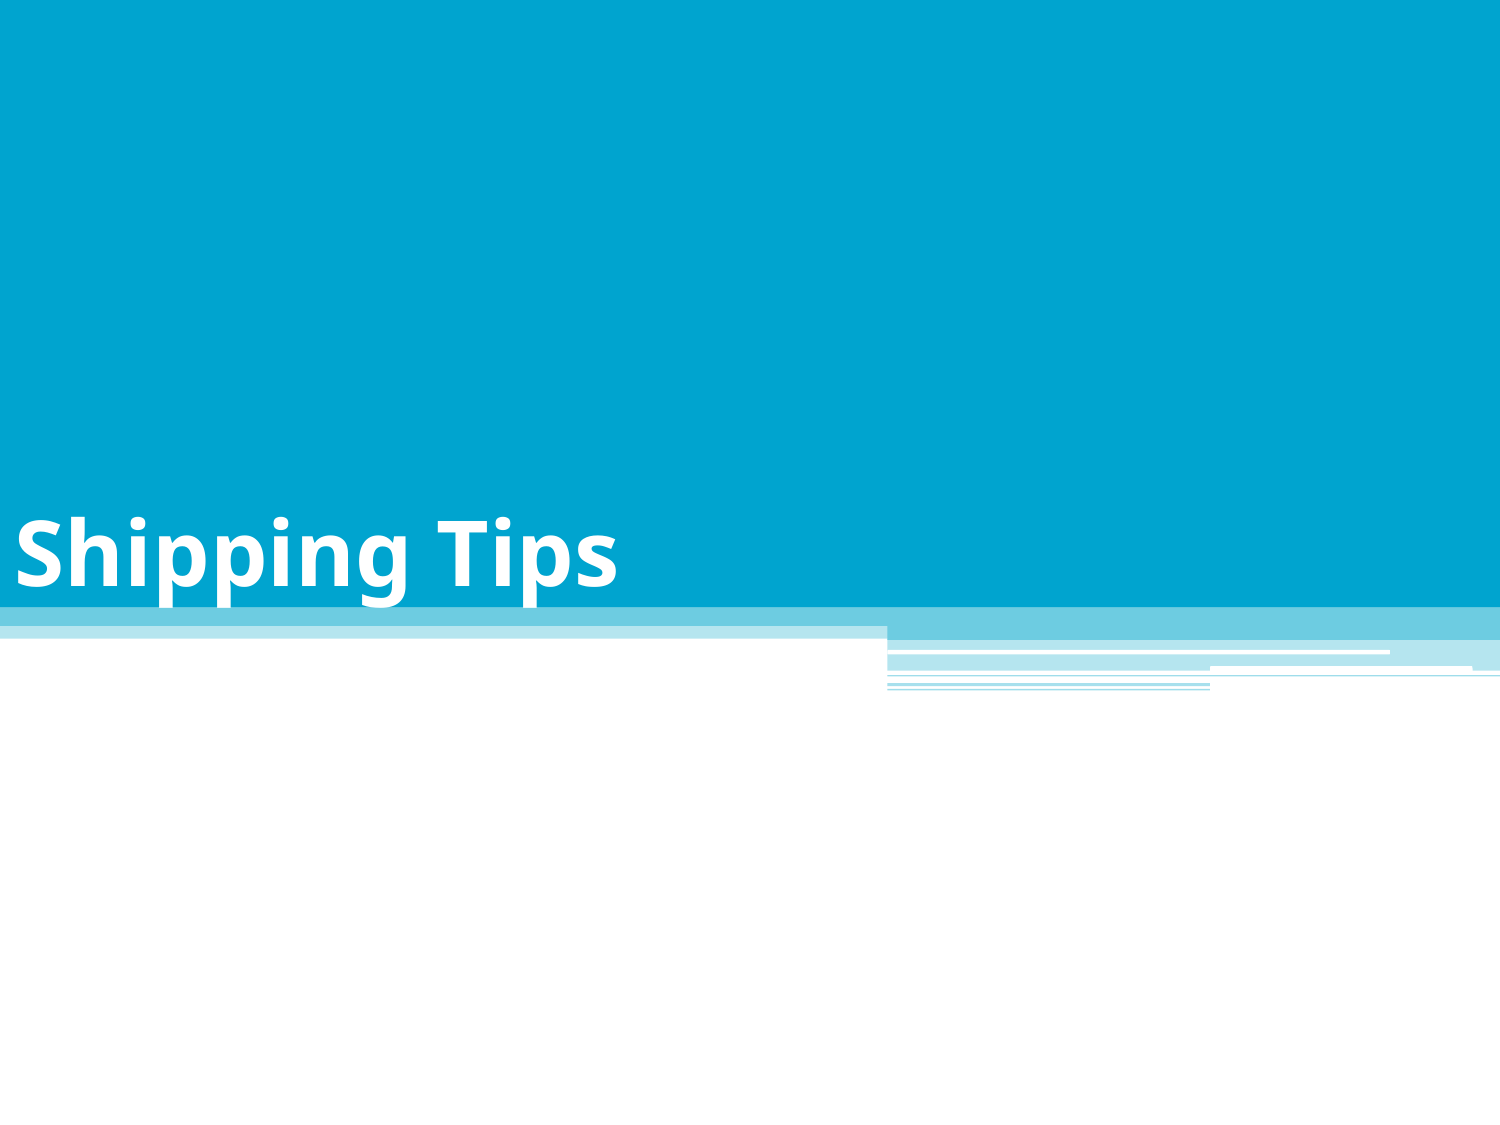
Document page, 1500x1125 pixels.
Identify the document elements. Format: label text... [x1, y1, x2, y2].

title Shipping Tips [0, 487, 1150, 613]
